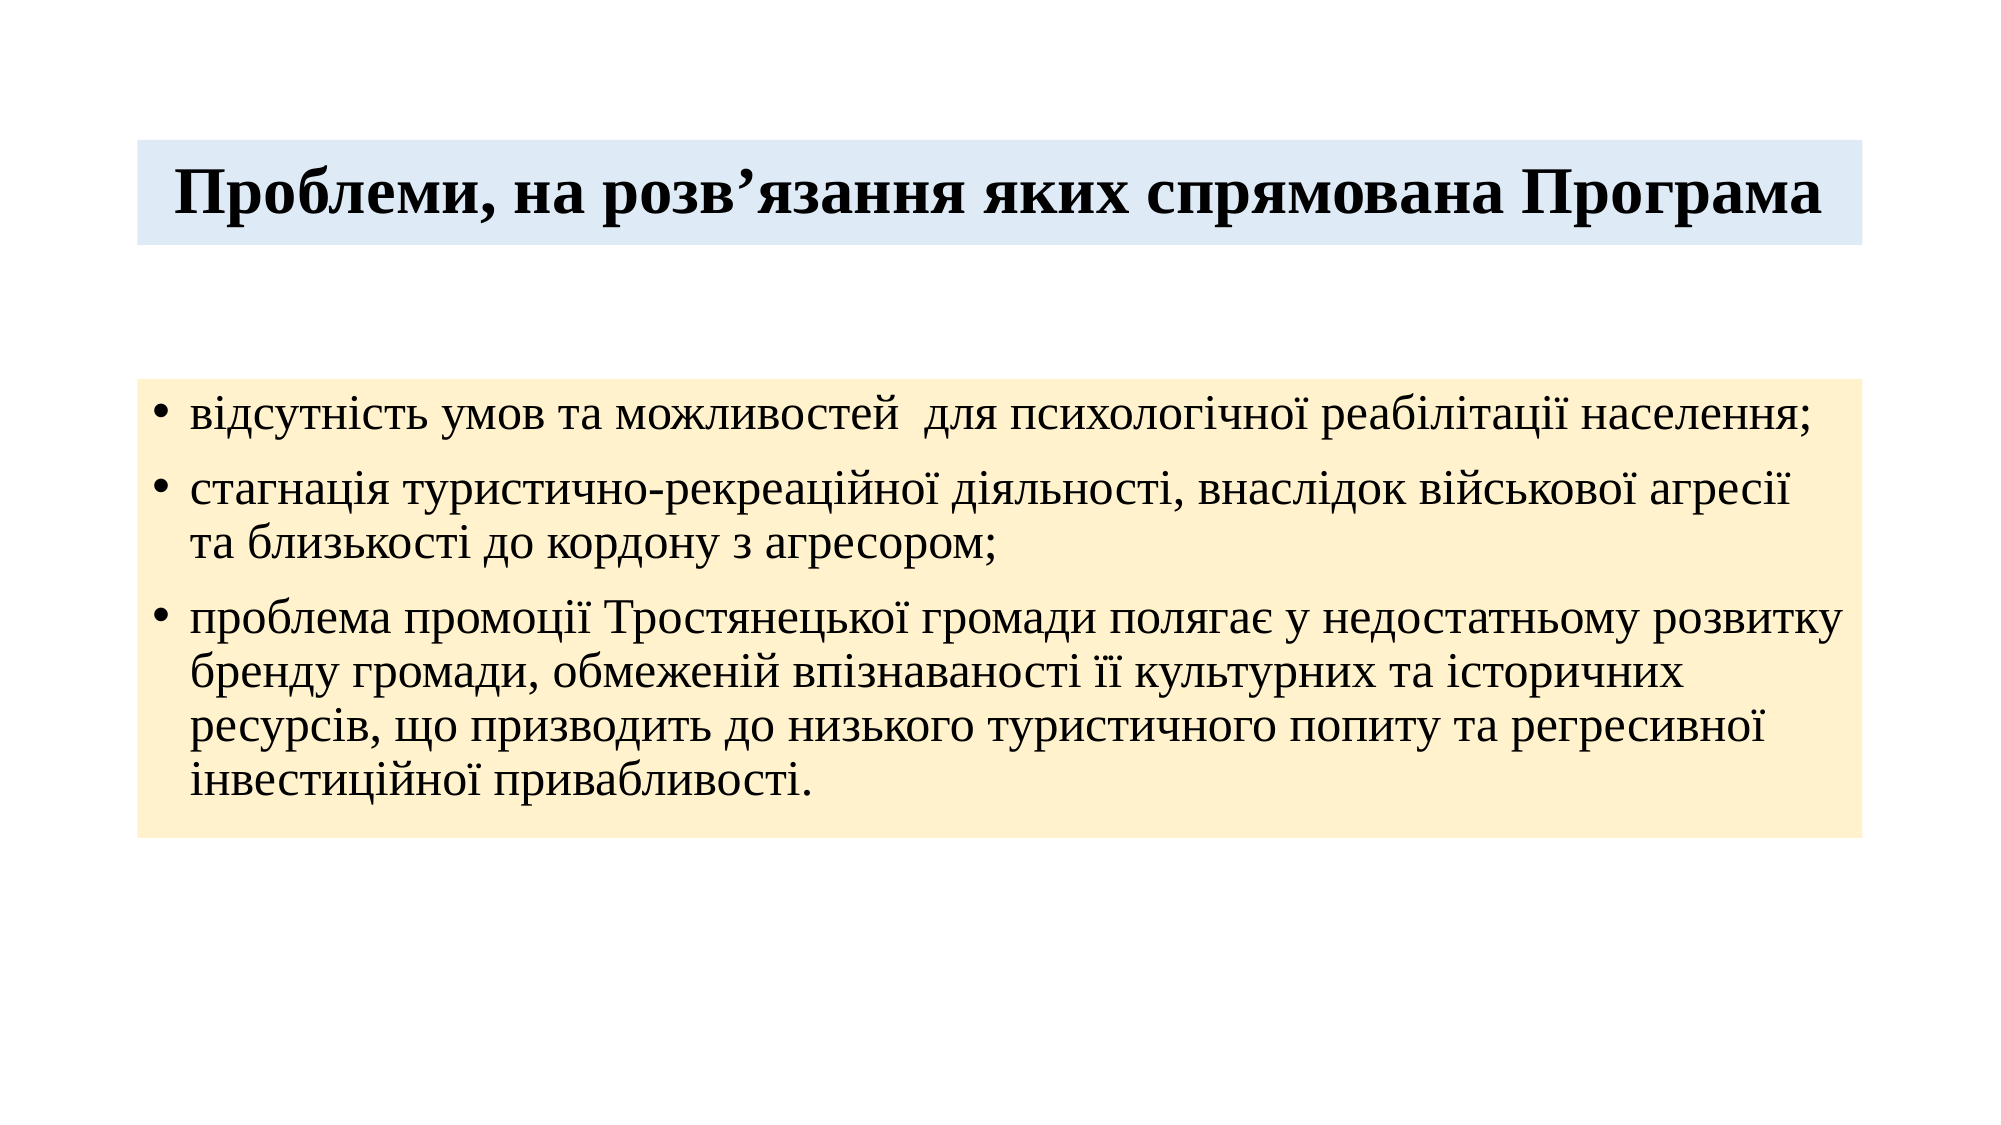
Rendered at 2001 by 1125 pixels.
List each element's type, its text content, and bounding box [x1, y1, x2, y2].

title Проблеми, на розв’язання яких спрямована Програма [137, 139, 1863, 245]
list відсутність умов та можливостей для психологічної реабілітації населення; стагнація туристично-рекреаційної діяльності, внаслідок військової агресії та близькості до кордону з агресором; проблема промоції Тростянецької громади полягає у недостатньому розвитку бренду громади, обмеженій впізнаваності її культурних та історичних ресурсів, що призводить до низького туристичного попиту та регресивної інвестиційної привабливості. [137, 378, 1863, 838]
